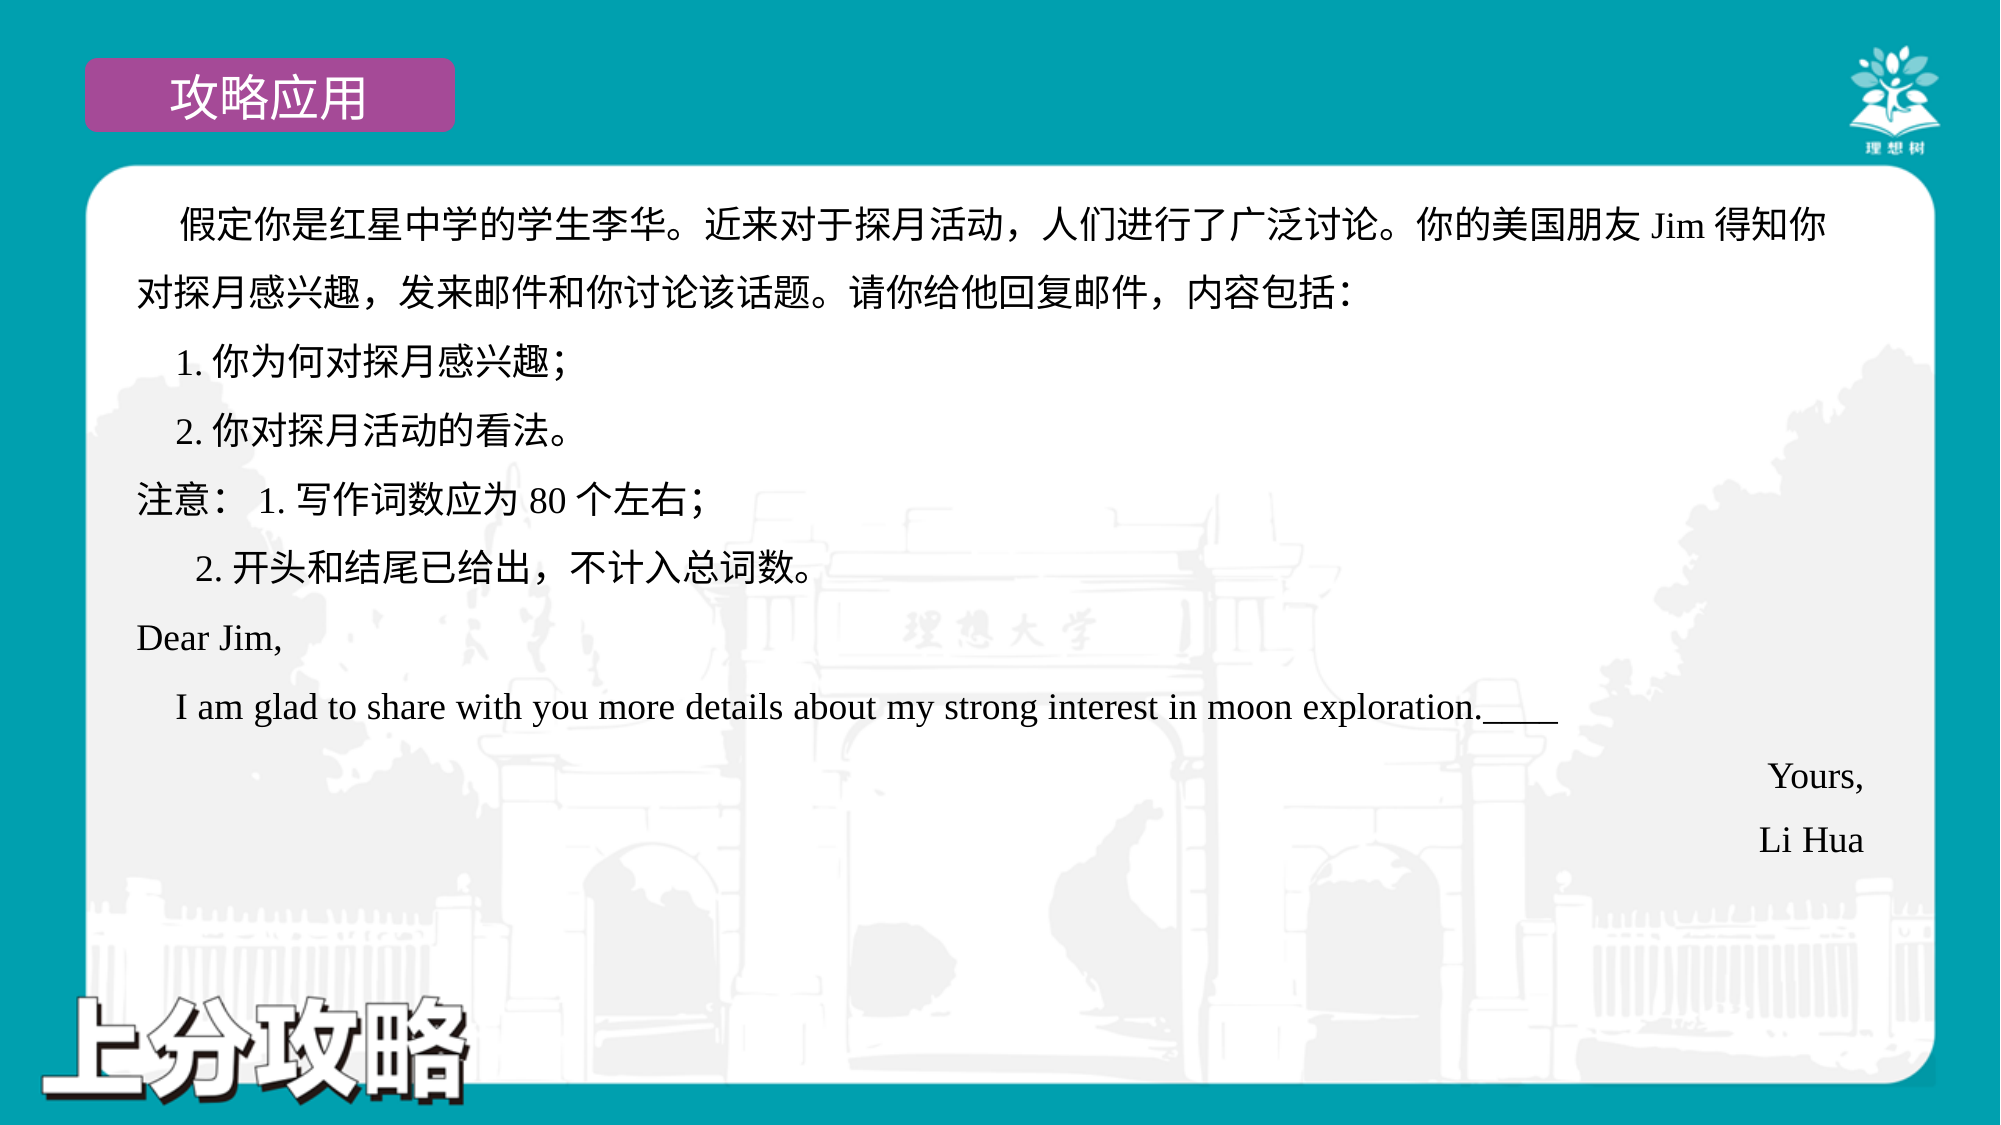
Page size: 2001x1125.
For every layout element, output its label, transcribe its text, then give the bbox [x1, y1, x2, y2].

picture [0, 0, 2000, 1125]
text_box 假定你是红星中学的学生李华。近来对于探月活动，人们进行了广泛讨论。你的美国朋友Jim得知你 对探月感兴趣，发来邮件和你讨论该话题。请你给他回复邮件，内容包括： 1.你为何对探月感兴趣； 2.你对探月活动的看法。 注意：1.写作词数应为80个左右； 2.开头和结尾已给出，不计入总词数。 Dear Jim, I am glad to share with you more details about my strong interest in moon exploration.____ Yours, Li Hua [136, 176, 1865, 854]
